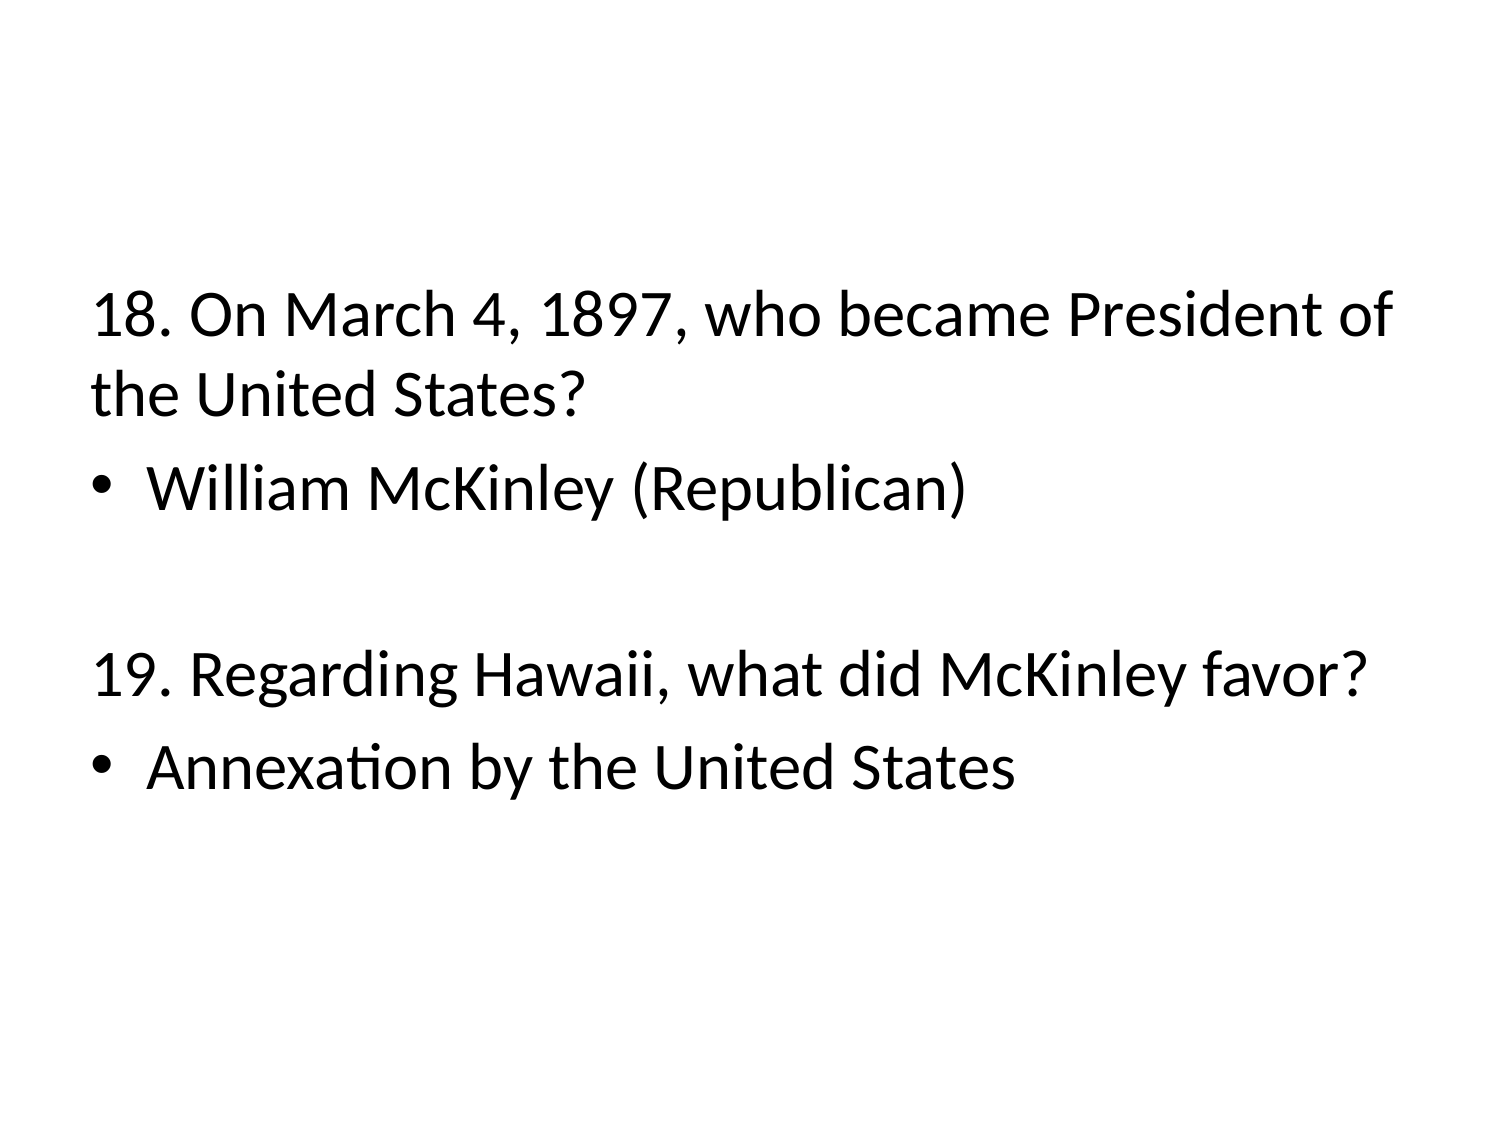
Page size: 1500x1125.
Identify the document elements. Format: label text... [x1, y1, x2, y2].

list 18. On March 4, 1897, who became President of the United States? William McKinley (Republican) 19. Regarding Hawaii, what did McKinley favor? Annexation by the United States [75, 262, 1425, 1005]
